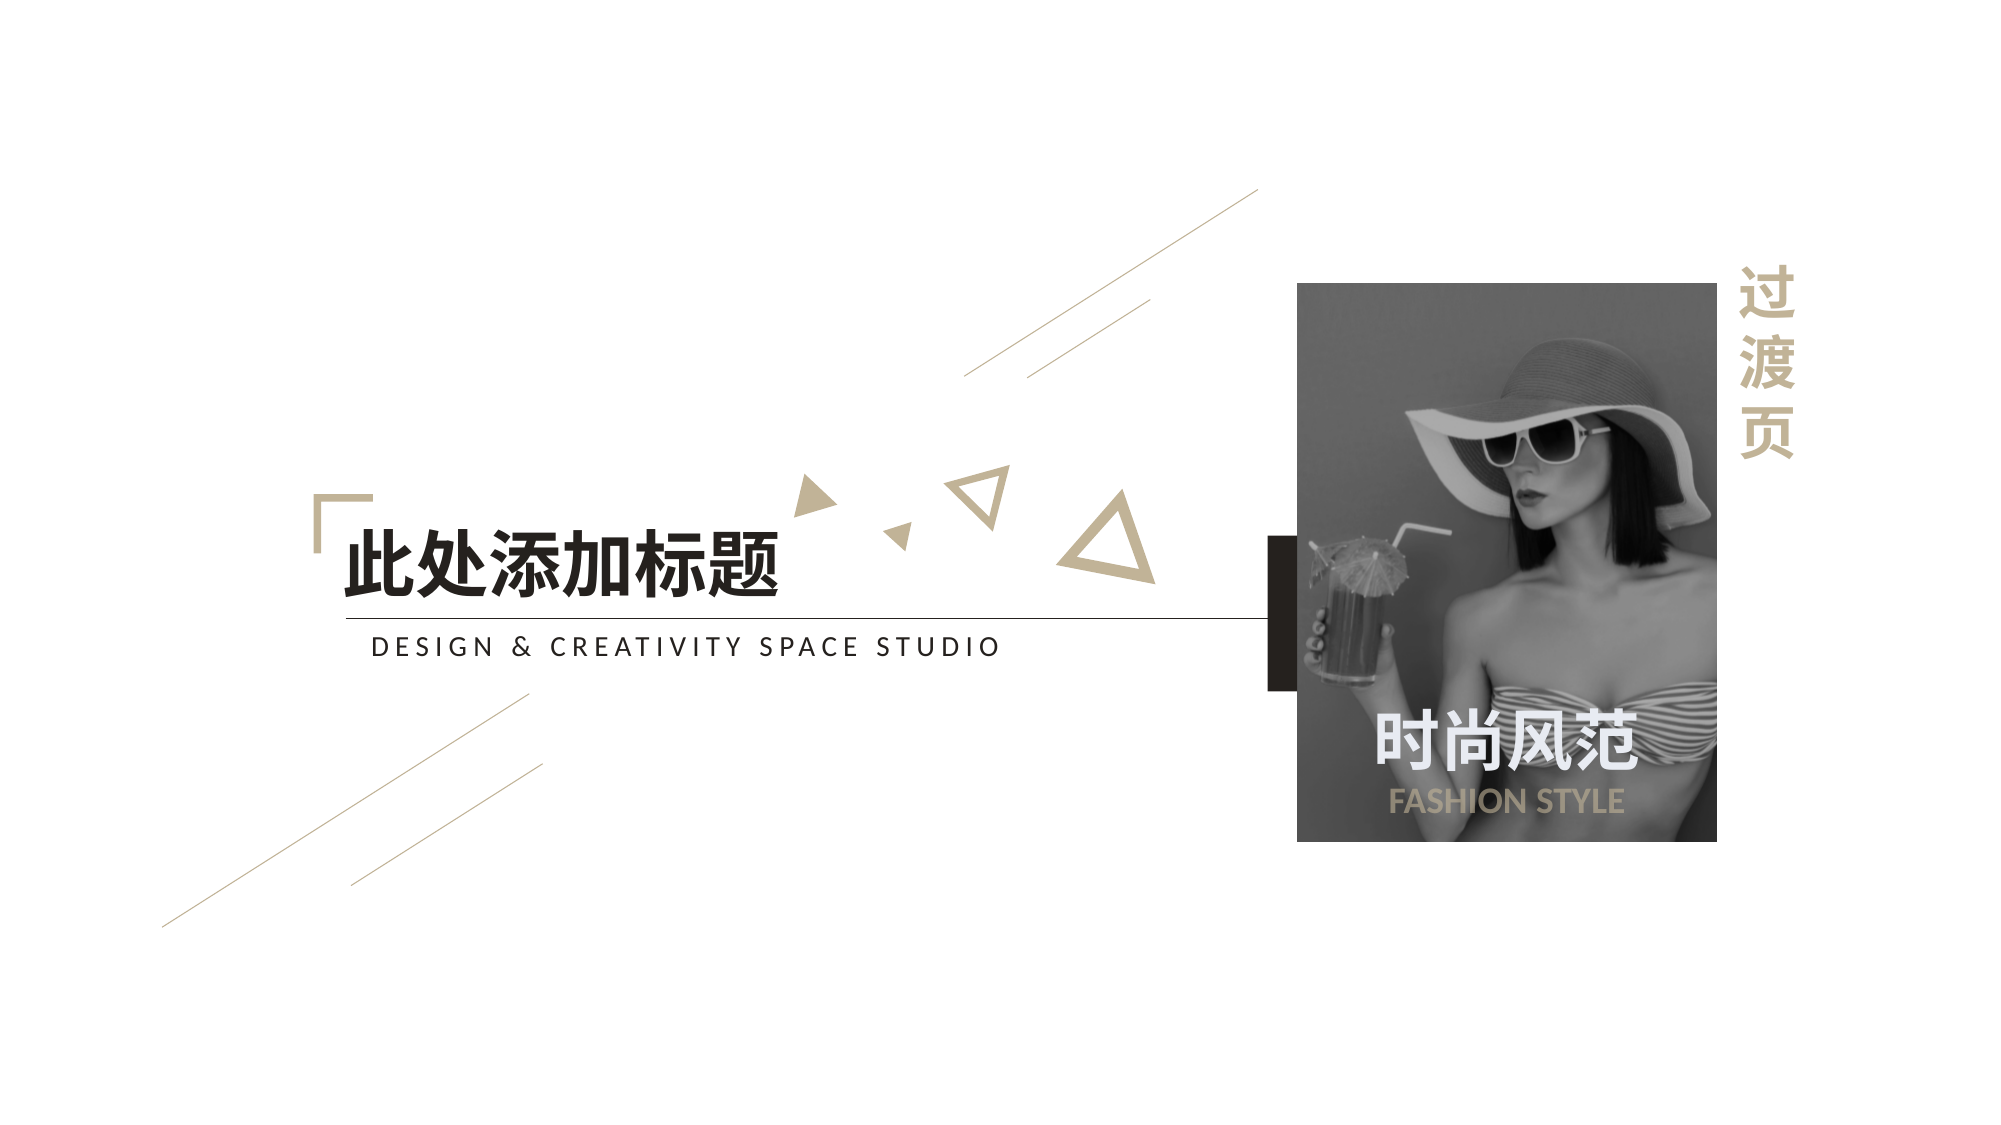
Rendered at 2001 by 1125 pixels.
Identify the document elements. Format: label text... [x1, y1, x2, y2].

text_box [792, 471, 840, 520]
text_box [941, 463, 1012, 534]
text_box DESIGN & CREATIVITY SPACE STUDIO [356, 620, 1014, 670]
text_box 此处添加标题 [327, 511, 795, 614]
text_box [350, 763, 543, 886]
text_box 过 渡 页 [1723, 248, 1812, 474]
picture [1281, 267, 1733, 858]
text_box [1267, 535, 1281, 618]
text_box [1053, 486, 1158, 586]
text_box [1027, 299, 1151, 378]
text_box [964, 189, 1258, 377]
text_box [162, 693, 530, 928]
text_box [880, 520, 913, 554]
text_box [313, 493, 374, 554]
text_box [1267, 619, 1281, 692]
